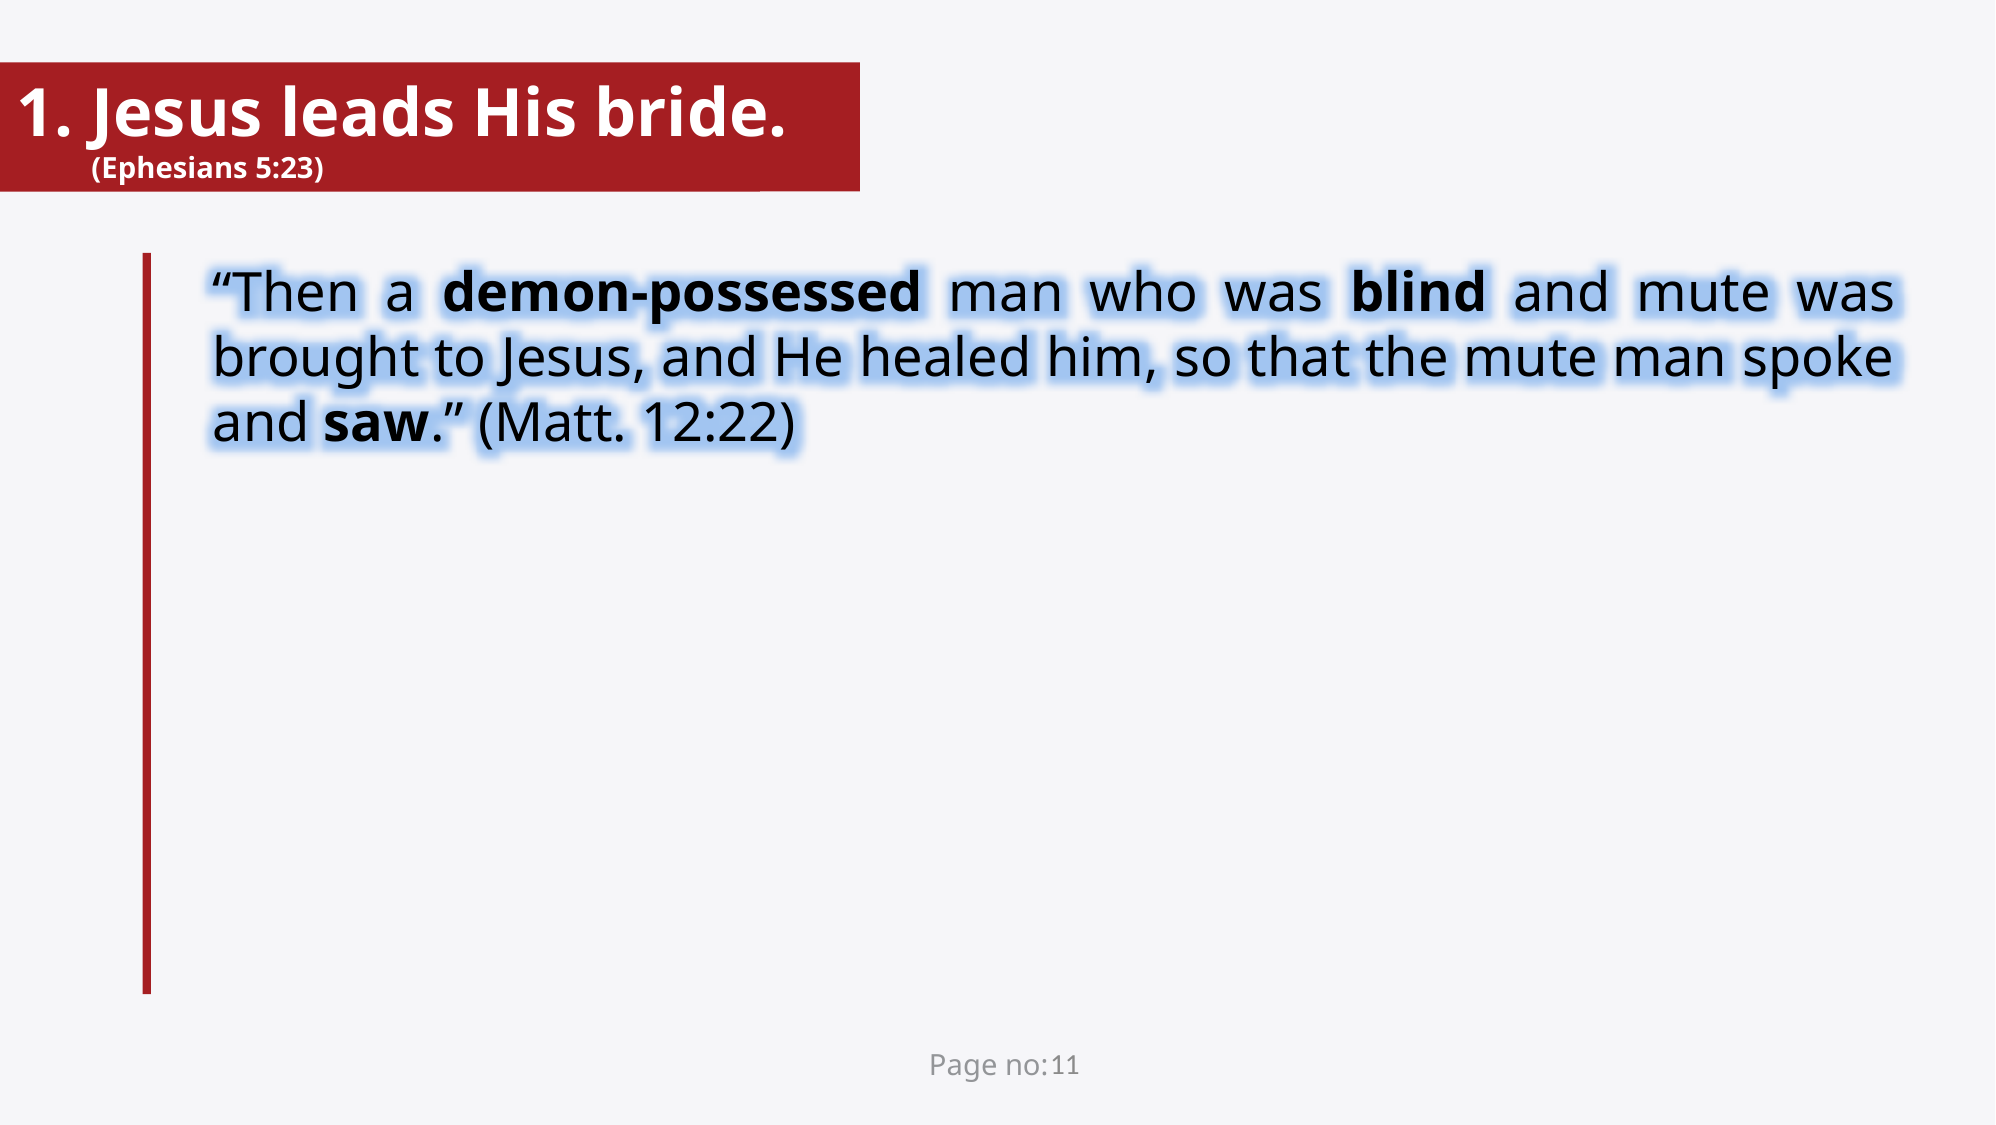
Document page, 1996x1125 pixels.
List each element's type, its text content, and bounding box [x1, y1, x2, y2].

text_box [1, 62, 861, 194]
text_box “Then a demon-possessed man who was blind and mute was brought to Jesus, and He healed him, so that the mute man spoke and saw.” (Matt. 12:22) [198, 249, 1911, 460]
